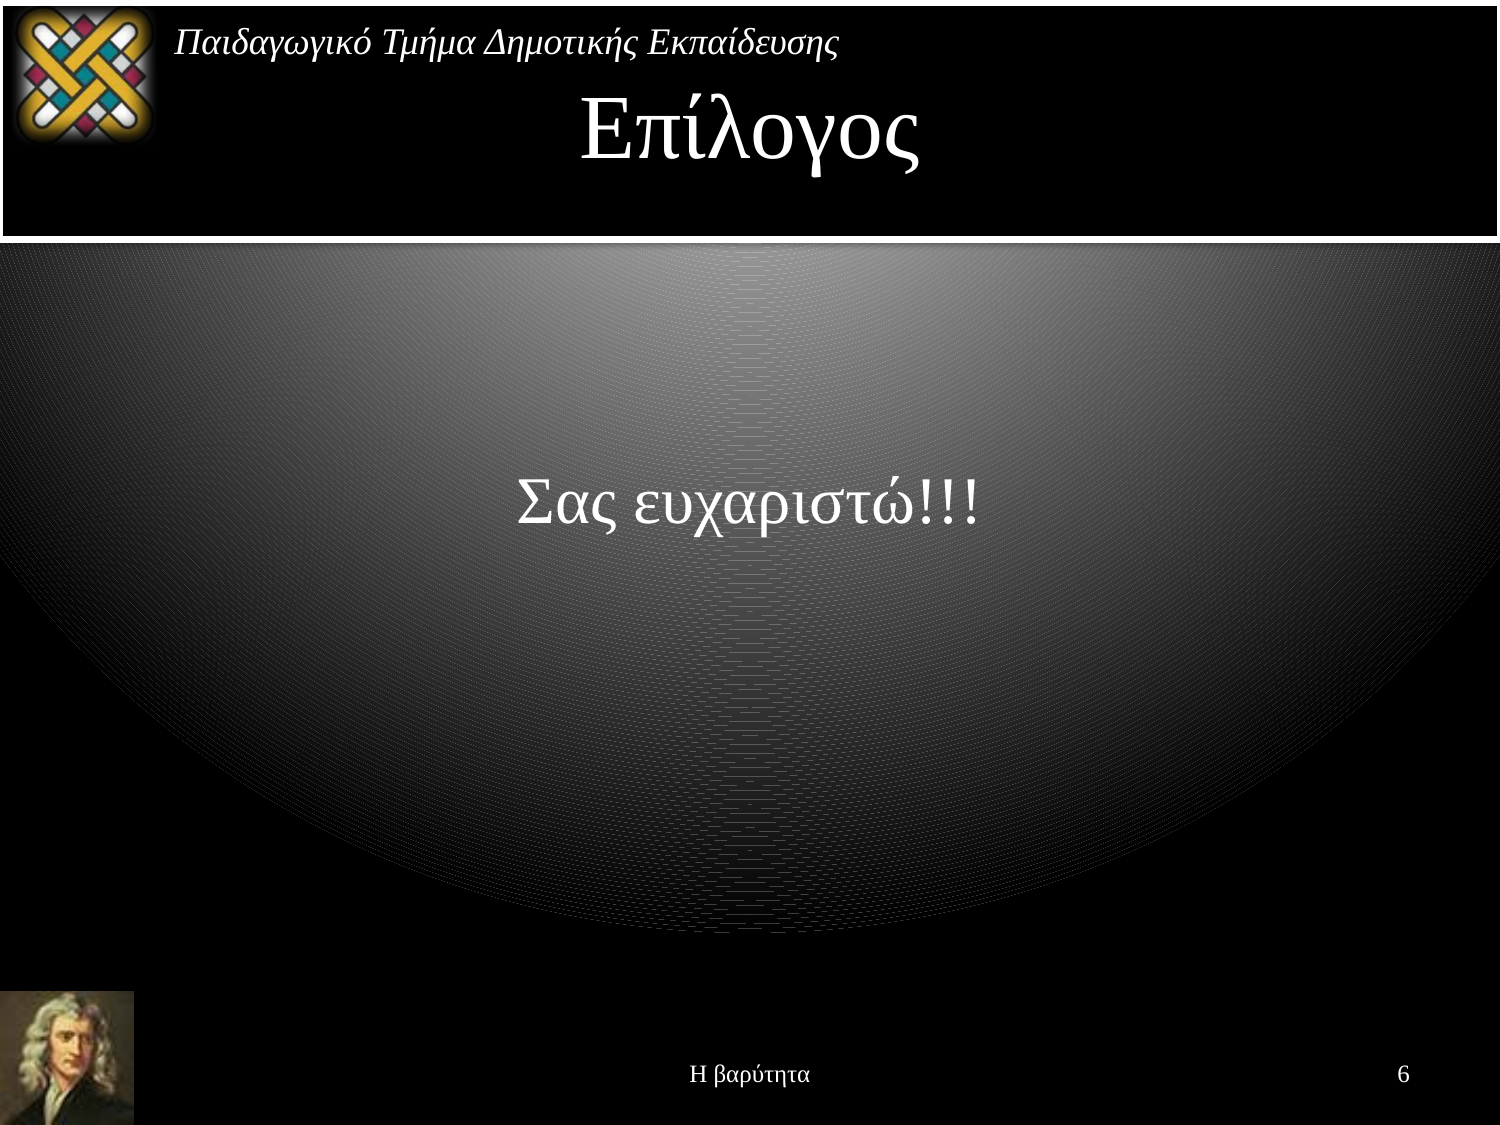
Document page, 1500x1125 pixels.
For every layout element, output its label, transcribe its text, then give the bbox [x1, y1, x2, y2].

footer Η βαρύτητα [512, 1042, 988, 1103]
text_box Παιδαγωγικό Τμήμα Δημοτικής Εκπαίδευσης [164, 7, 970, 71]
title Επίλογος [0, 0, 1500, 243]
list Σας ευχαριστώ!!! [75, 262, 1425, 1005]
picture [8, 0, 160, 148]
slide_number 6 [1074, 1042, 1425, 1103]
picture [0, 991, 134, 1125]
